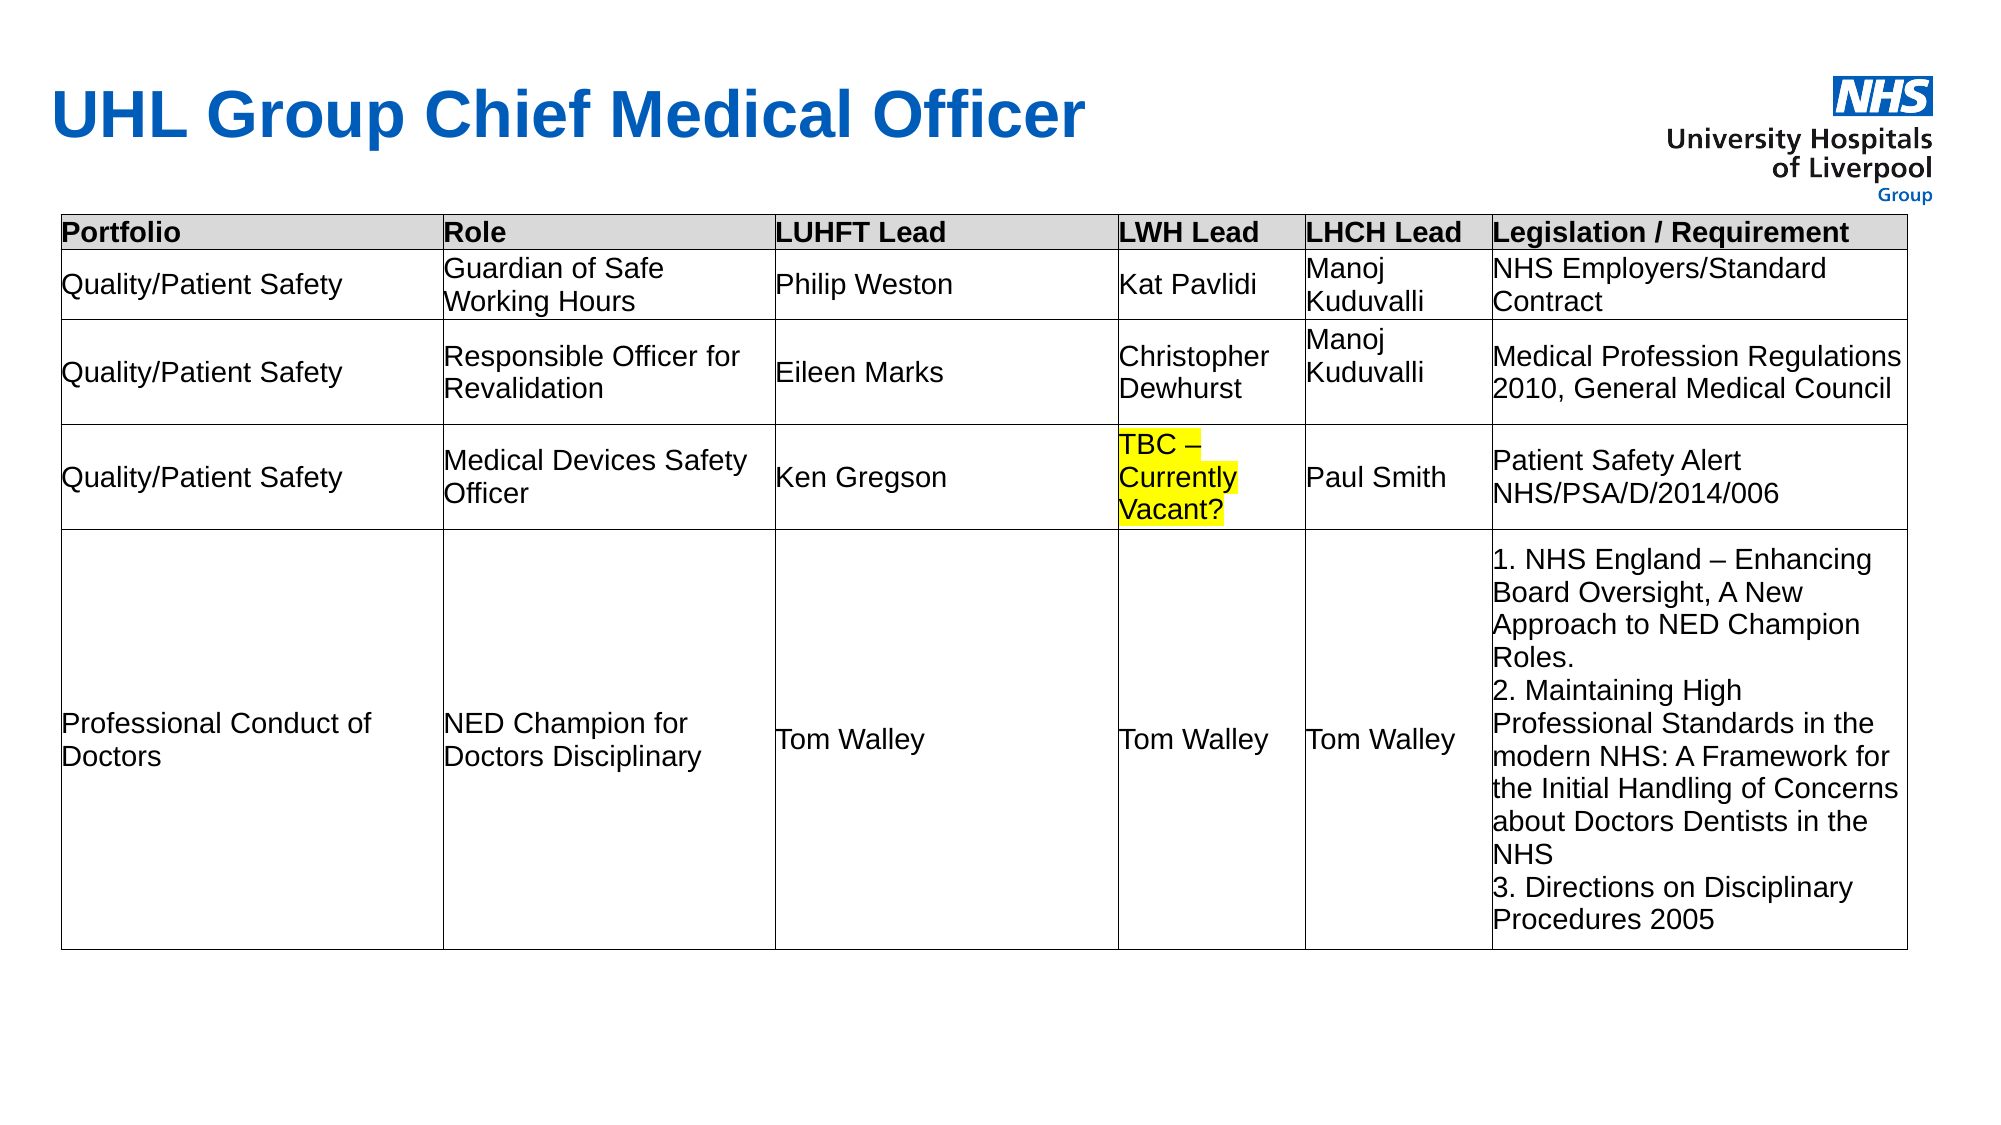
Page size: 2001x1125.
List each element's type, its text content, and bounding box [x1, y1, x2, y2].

table_cell Medical Devices Safety Officer [444, 425, 775, 529]
table_cell Quality/Patient Safety [62, 320, 443, 424]
table_cell 1. NHS England – Enhancing Board Oversight, A New Approach to NED Champion Roles. 2. Maintaining High Professional Standards in the modern NHS: A Framework for the Initial Handling of Concerns about Doctors Dentists in the NHS 3. Directions on Disciplinary Procedures 2005 [1493, 530, 1907, 949]
table_cell Quality/Patient Safety [62, 250, 443, 319]
table_cell Tom Walley [776, 530, 1118, 949]
table_cell Tom Walley [1119, 530, 1305, 949]
table_cell Eileen Marks [776, 320, 1118, 424]
picture [1601, 0, 2000, 282]
table_cell Manoj Kuduvalli [1306, 320, 1492, 424]
table_cell Christopher Dewhurst [1119, 320, 1305, 424]
table_header Legislation / Requirement [1493, 215, 1907, 249]
table_cell Medical Profession Regulations 2010, General Medical Council [1493, 320, 1907, 424]
table_cell Ken Gregson [776, 425, 1118, 529]
table_header LUHFT Lead [776, 215, 1118, 249]
table_cell NHS Employers/Standard Contract [1493, 250, 1907, 319]
table_cell Responsible Officer for Revalidation [444, 320, 775, 424]
table_header LHCH Lead [1306, 215, 1492, 249]
table_header Portfolio [62, 215, 443, 249]
table_cell TBC – Currently Vacant? [1119, 425, 1305, 529]
table_cell NED Champion for Doctors Disciplinary [444, 530, 775, 949]
table_cell Manoj Kuduvalli [1306, 250, 1492, 319]
table_cell Kat Pavlidi [1119, 250, 1305, 319]
table_cell Tom Walley [1306, 530, 1492, 949]
table_cell Philip Weston [776, 250, 1118, 319]
table_header Role [444, 215, 775, 249]
table_cell Professional Conduct of Doctors [62, 530, 443, 949]
table_cell Guardian of Safe Working Hours [444, 250, 775, 319]
text_box UHL Group Chief Medical Officer [36, 55, 1304, 166]
table_cell Quality/Patient Safety [62, 425, 443, 529]
table_cell Patient Safety Alert NHS/PSA/D/2014/006 [1493, 425, 1907, 529]
table_header LWH Lead [1119, 215, 1305, 249]
table_cell Paul Smith [1306, 425, 1492, 529]
